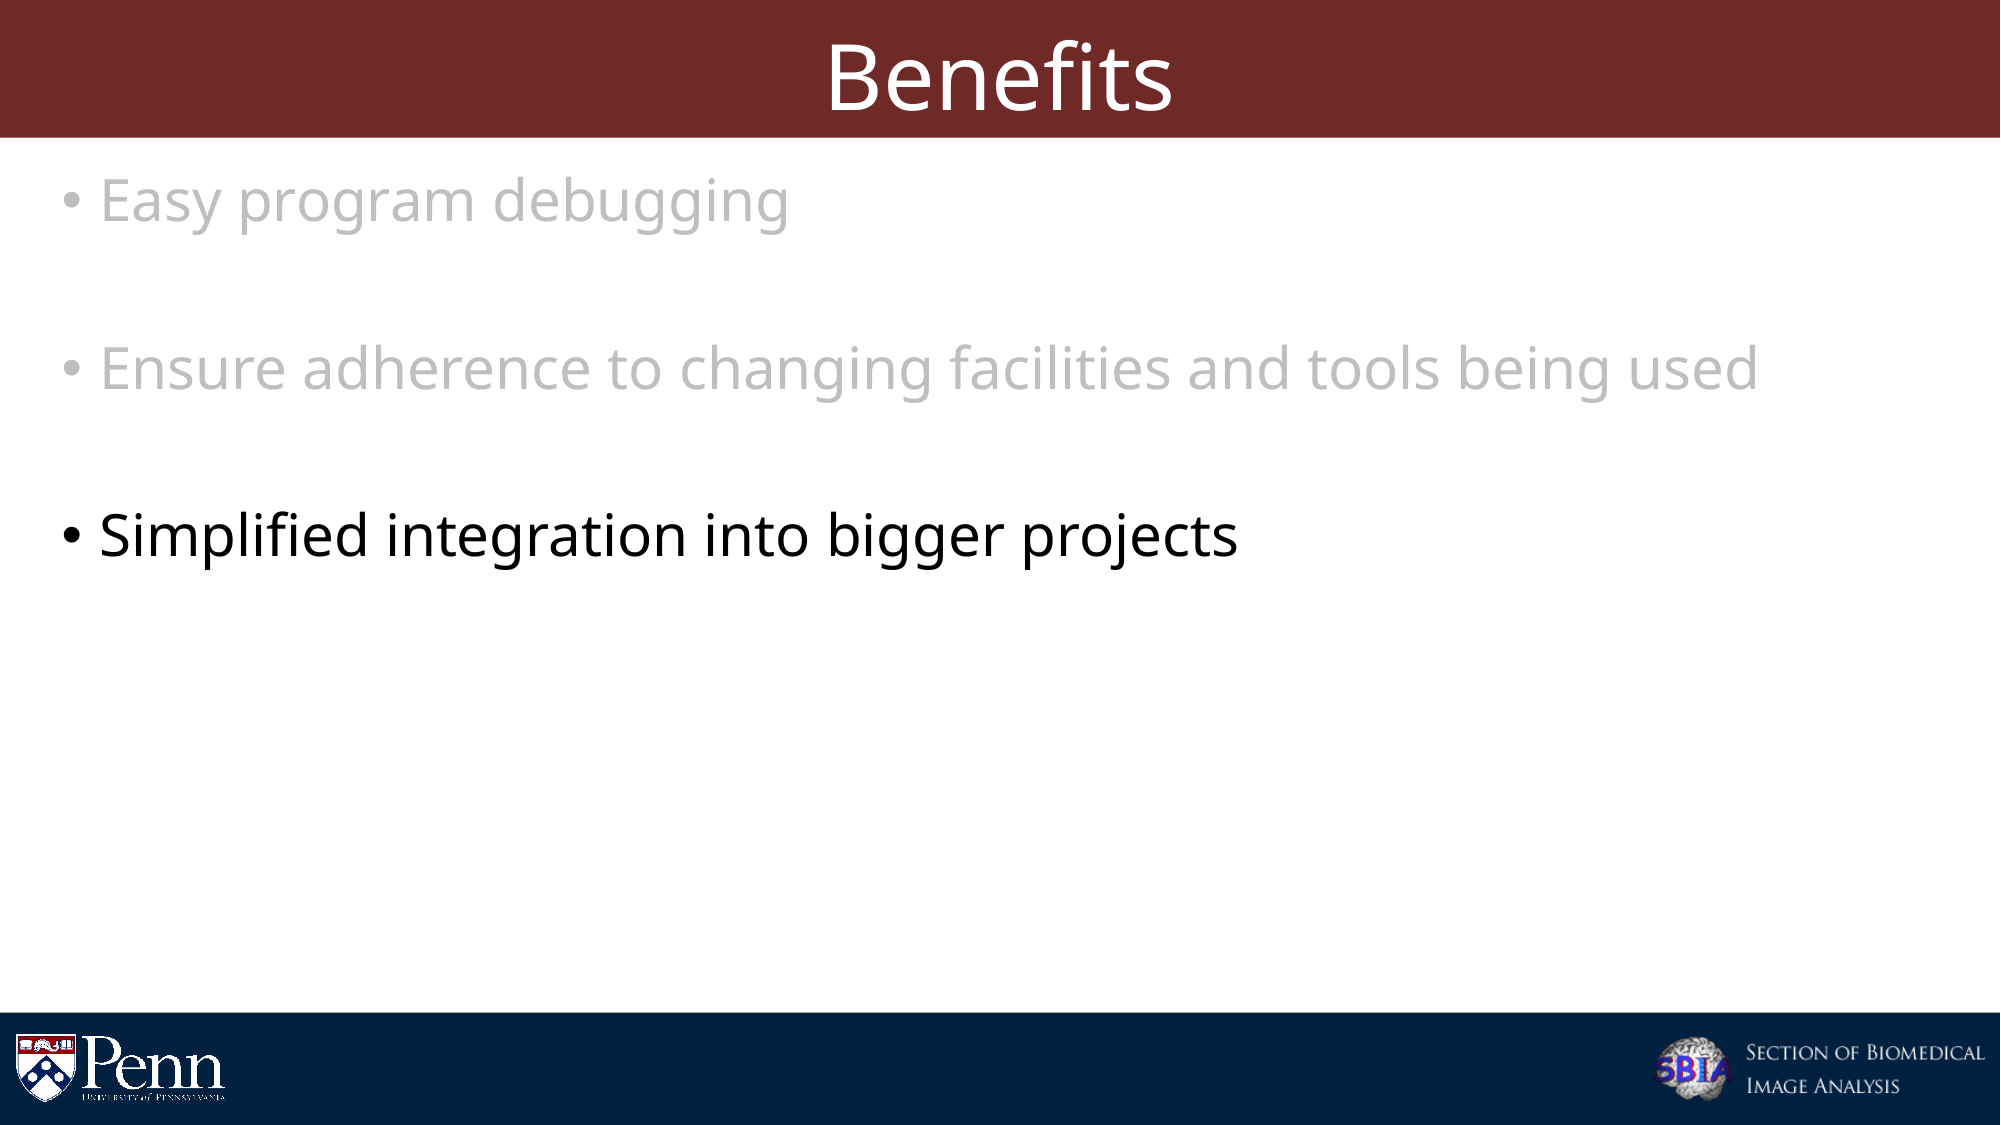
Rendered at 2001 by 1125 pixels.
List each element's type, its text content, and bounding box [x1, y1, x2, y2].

picture [16, 1034, 225, 1103]
list Easy program debugging Ensure adherence to changing facilities and tools being used Simplified integration into bigger projects [46, 164, 1954, 988]
picture [1652, 1035, 1985, 1102]
title Benefits [46, 0, 1954, 138]
